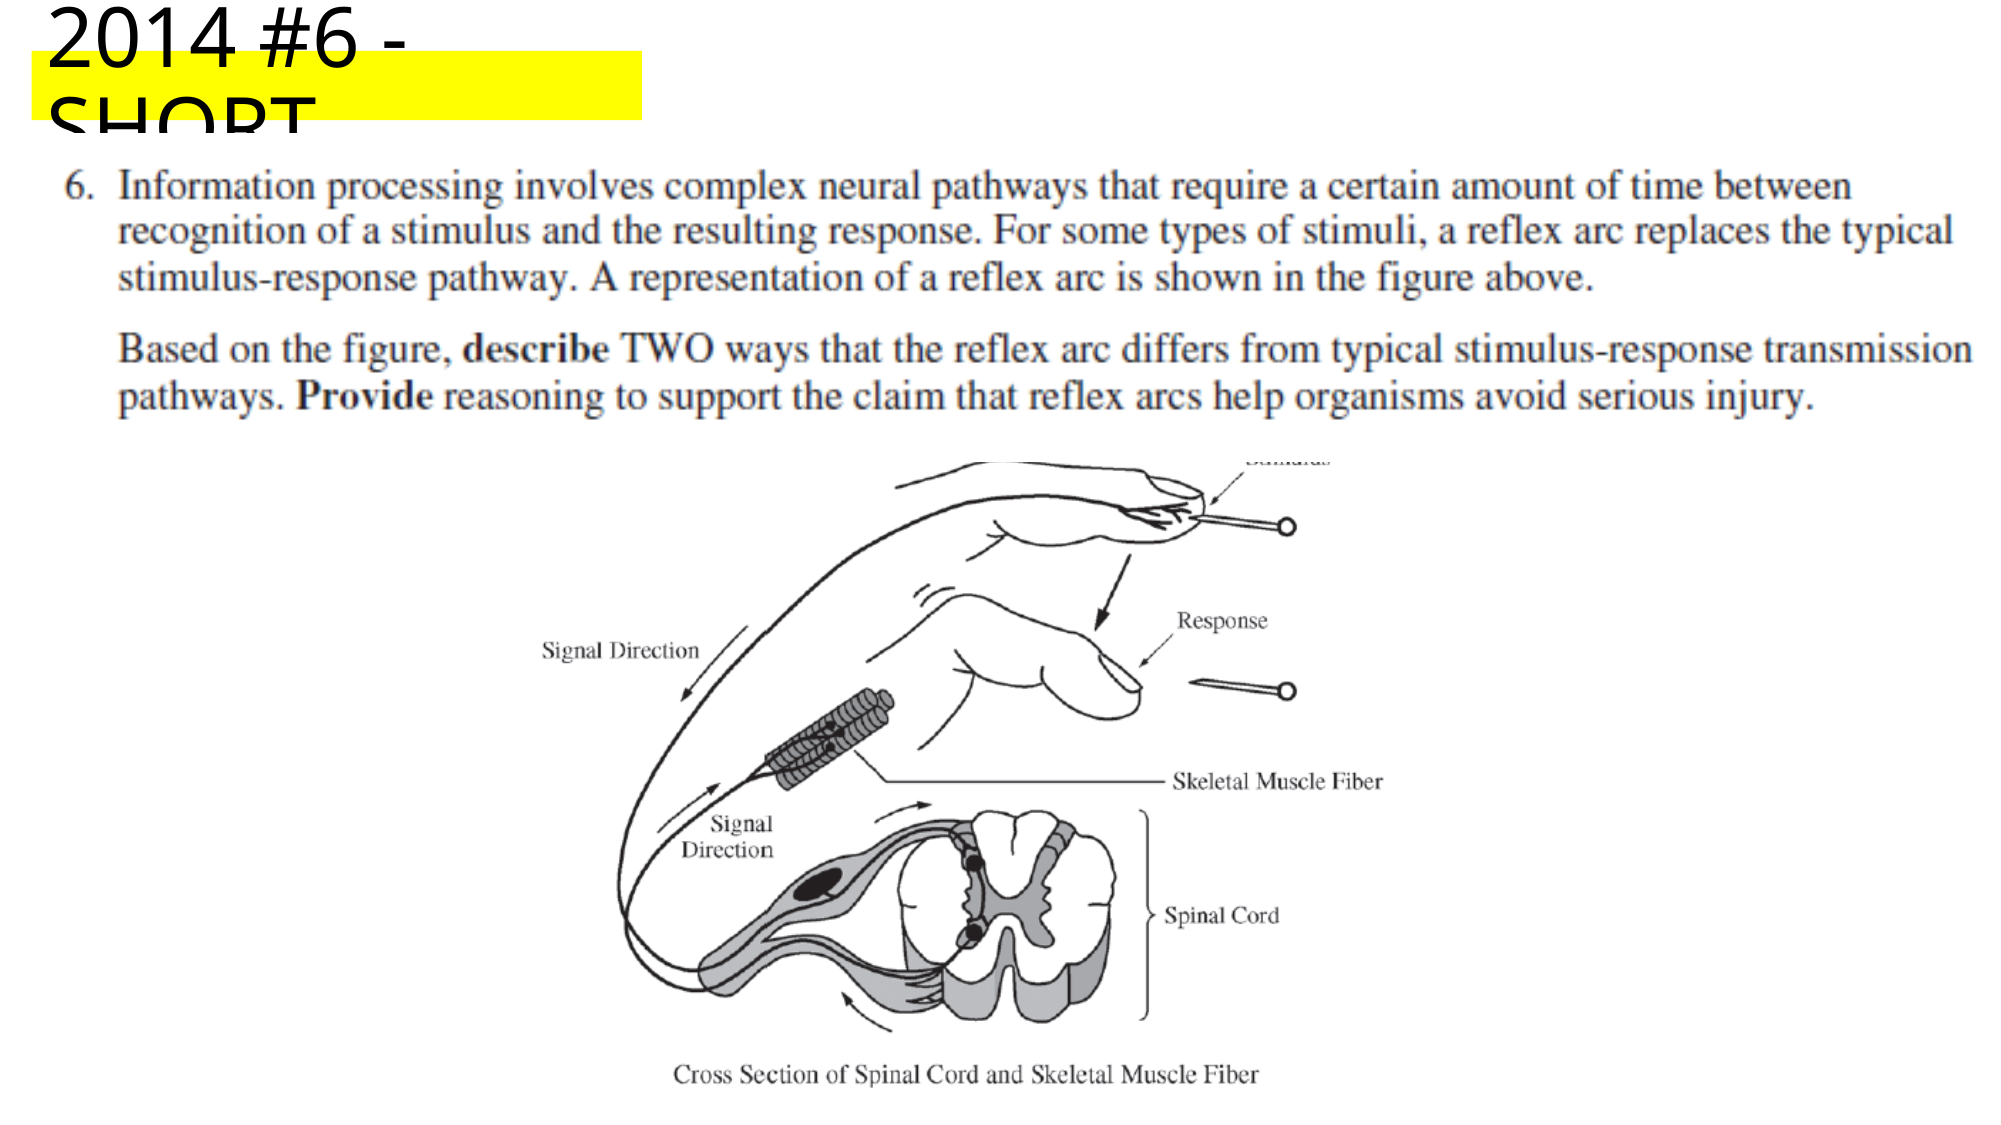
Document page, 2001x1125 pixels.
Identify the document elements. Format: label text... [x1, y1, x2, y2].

text_box 2014 #6 - SHORT [31, 50, 642, 121]
picture [48, 133, 1996, 1095]
